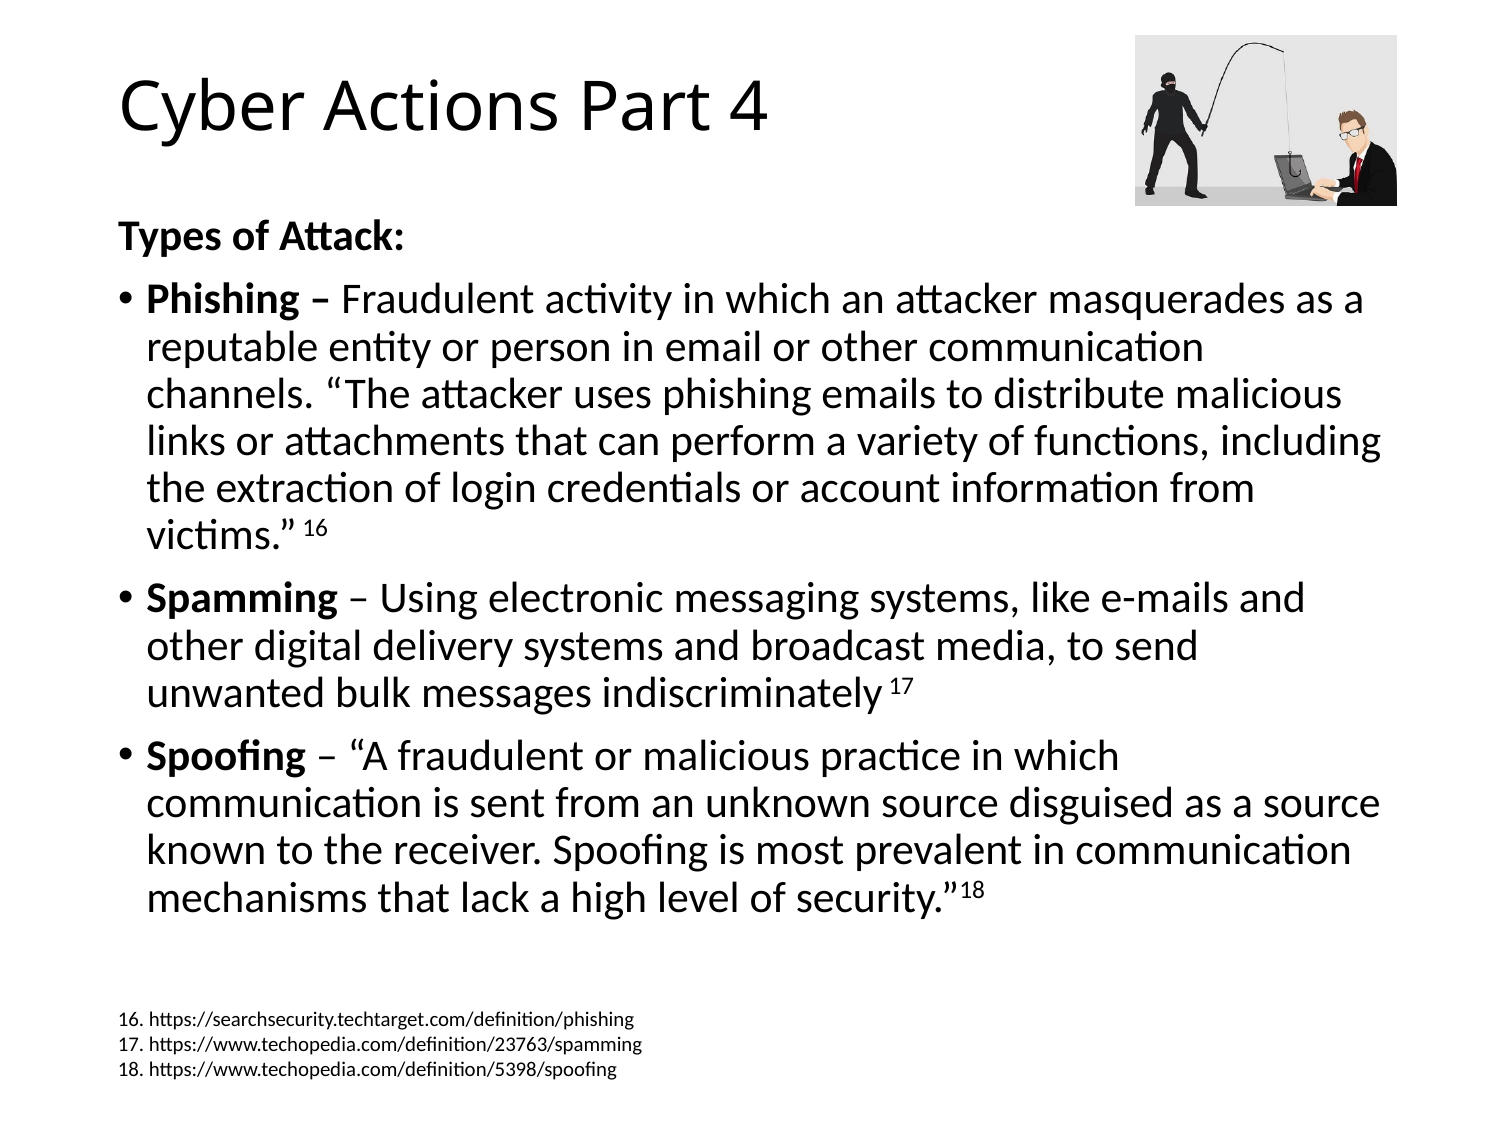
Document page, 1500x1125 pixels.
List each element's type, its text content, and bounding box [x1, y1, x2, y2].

list Types of Attack: Phishing – Fraudulent activity in which an attacker masquerades as a reputable entity or person in email or other communication channels. “The attacker uses phishing emails to distribute malicious links or attachments that can perform a variety of functions, including the extraction of login credentials or account information from victims.” 16 Spamming – Using electronic messaging systems, like e-mails and other digital delivery systems and broadcast media, to send unwanted bulk messages indiscriminately 17 Spoofing – “A fraudulent or malicious practice in which communication is sent from an unknown source disguised as a source known to the receiver. Spoofing is most prevalent in communication mechanisms that lack a high level of security.”18 [102, 205, 1398, 920]
text_box 16. https://searchsecurity.techtarget.com/definition/phishing 17. https://www.techopedia.com/definition/23763/spamming 18. https://www.techopedia.com/definition/5398/spoofing [103, 998, 1363, 1088]
title Cyber Actions Part 4 [102, 0, 1398, 205]
picture [1135, 35, 1397, 207]
